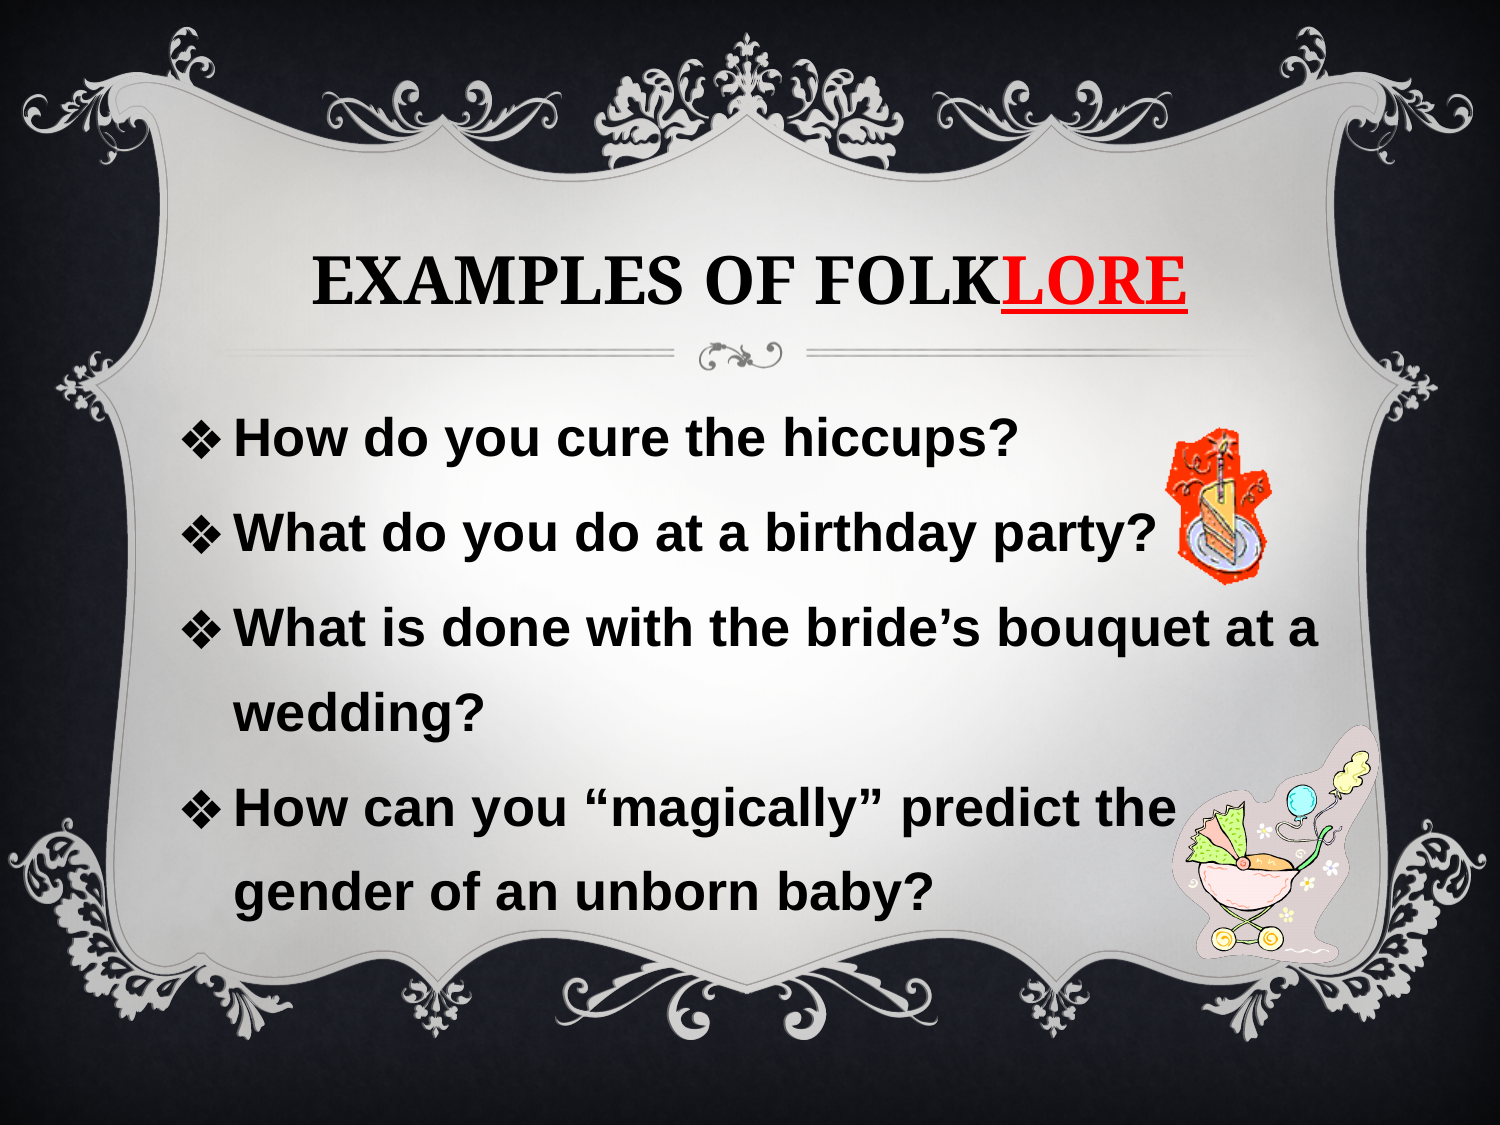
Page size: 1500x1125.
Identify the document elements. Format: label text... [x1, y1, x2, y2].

title EXAMPLES OF FOLKLORE [225, 212, 1275, 325]
picture [0, 0, 1500, 1125]
list How do you cure the hiccups? What do you do at a birthday party? What is done with the bride’s bouquet at a wedding? How can you “magically” predict the gender of an unborn baby? [162, 375, 1338, 938]
